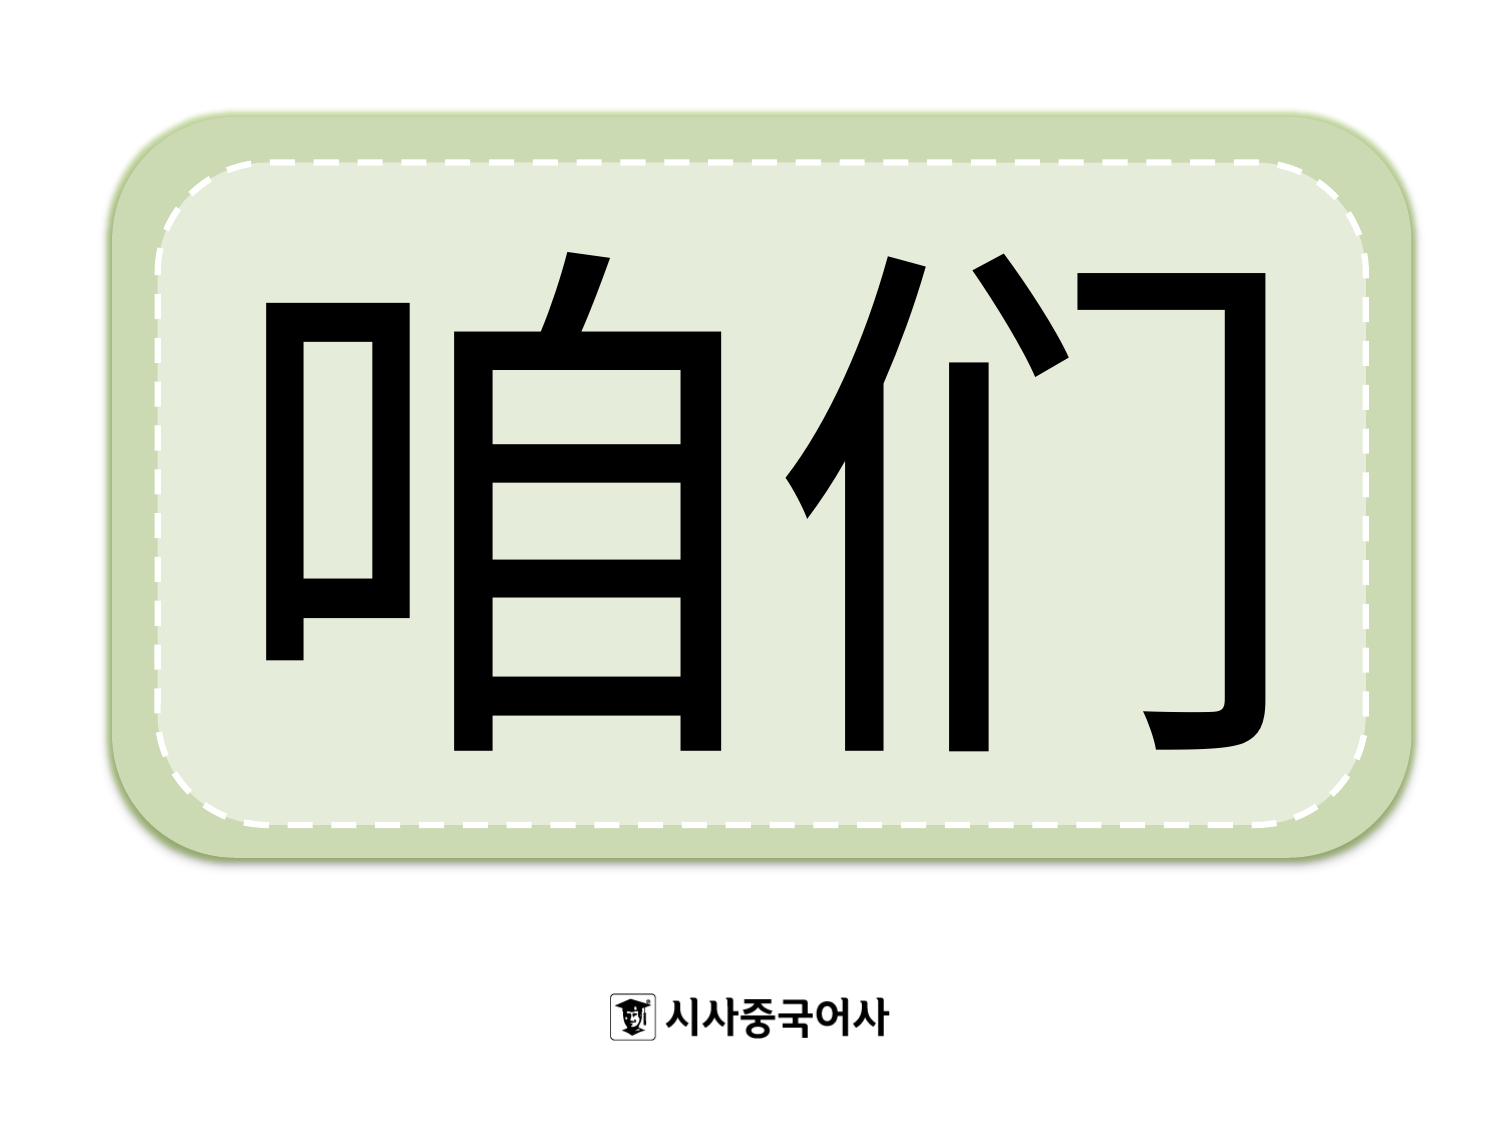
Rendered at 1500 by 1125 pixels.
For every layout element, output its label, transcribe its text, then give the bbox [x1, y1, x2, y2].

text_box 咱们 [162, 160, 1371, 824]
picture [602, 987, 898, 1047]
